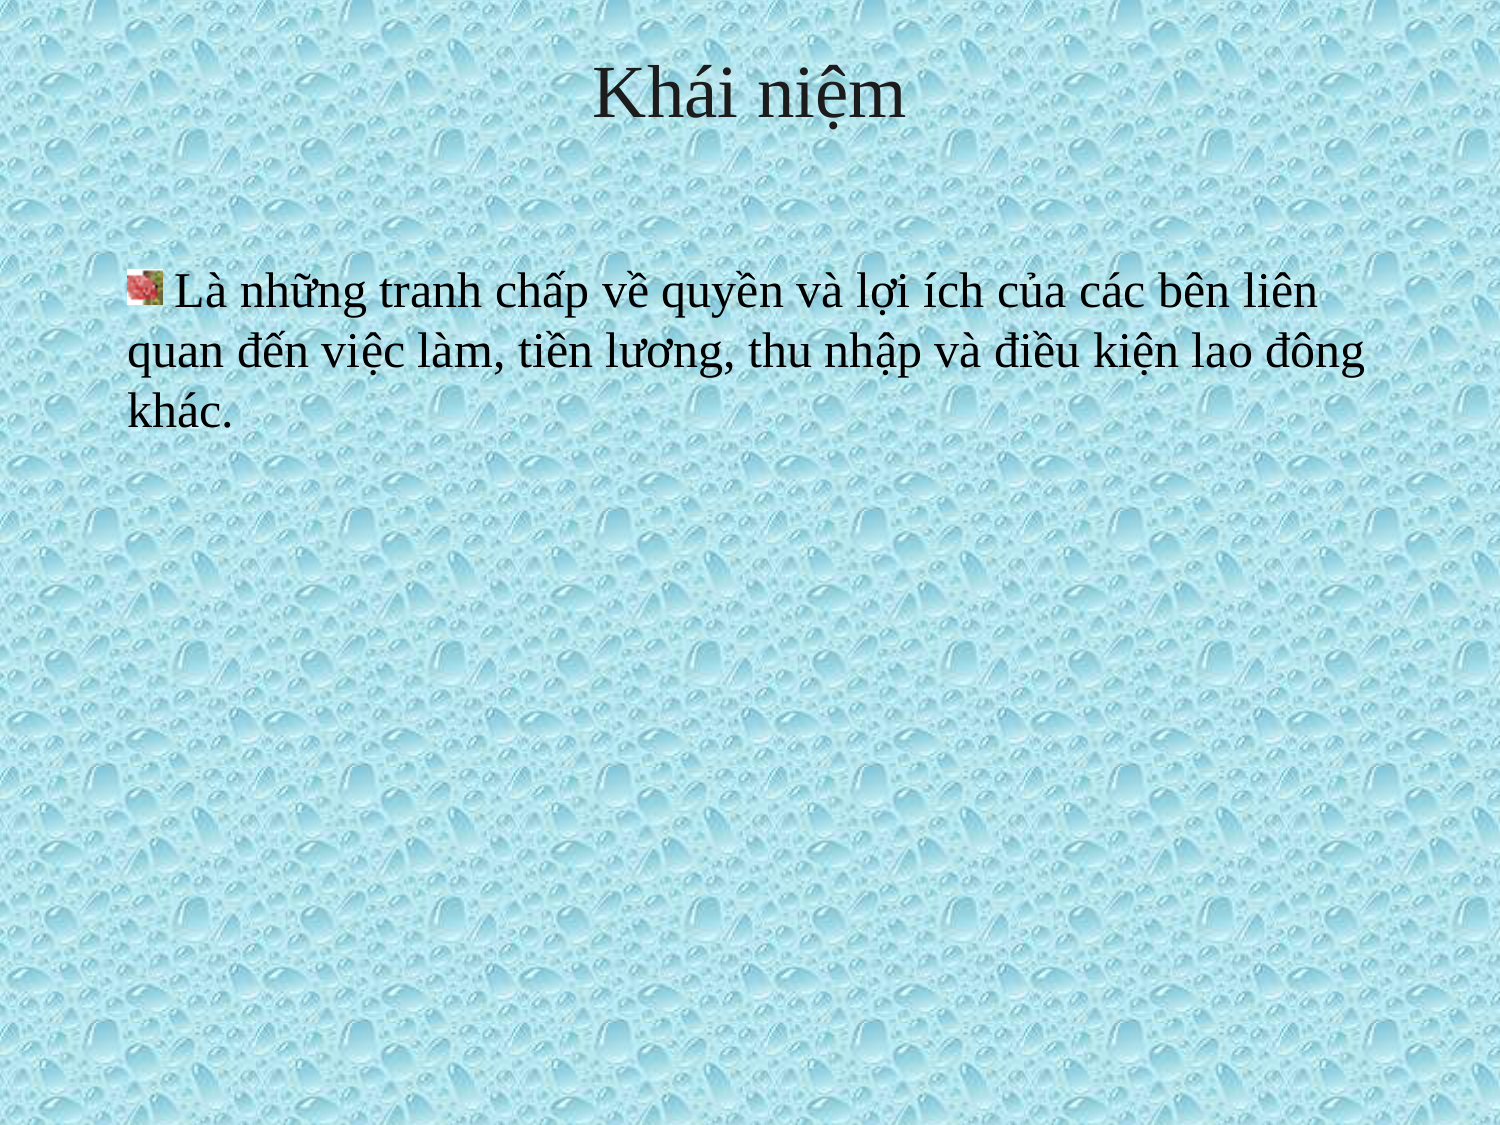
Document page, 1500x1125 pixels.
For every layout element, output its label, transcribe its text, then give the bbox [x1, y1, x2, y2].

title Khái niệm [112, 0, 1388, 176]
subtitle Là những tranh chấp về quyền và lợi ích của các bên liên quan đến việc làm, tiền lương, thu nhập và điều kiện lao đông khác. [112, 249, 1401, 976]
picture [0, 0, 1500, 1125]
